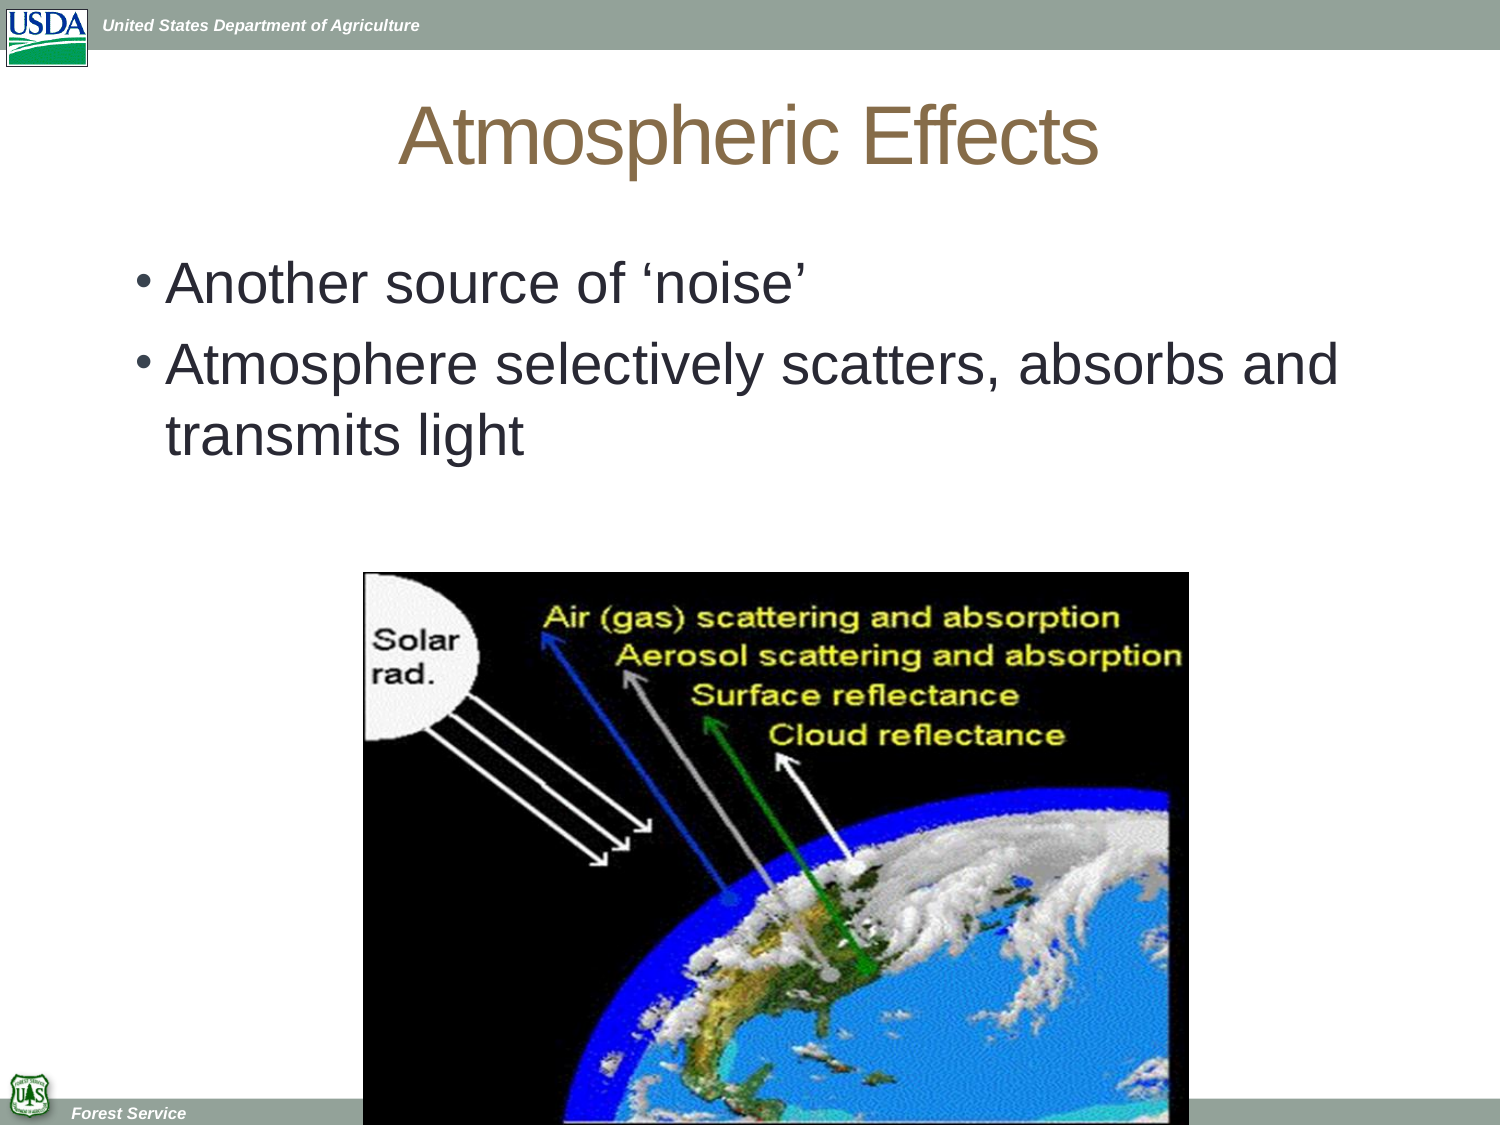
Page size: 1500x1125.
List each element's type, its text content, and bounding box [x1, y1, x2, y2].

picture [7, 10, 87, 66]
list Another source of ‘noise’ Atmosphere selectively scatters, absorbs and transmits light [75, 237, 1425, 1063]
picture [6, 1071, 54, 1120]
title Atmospheric Effects [75, 50, 1425, 213]
picture [362, 571, 1189, 1125]
